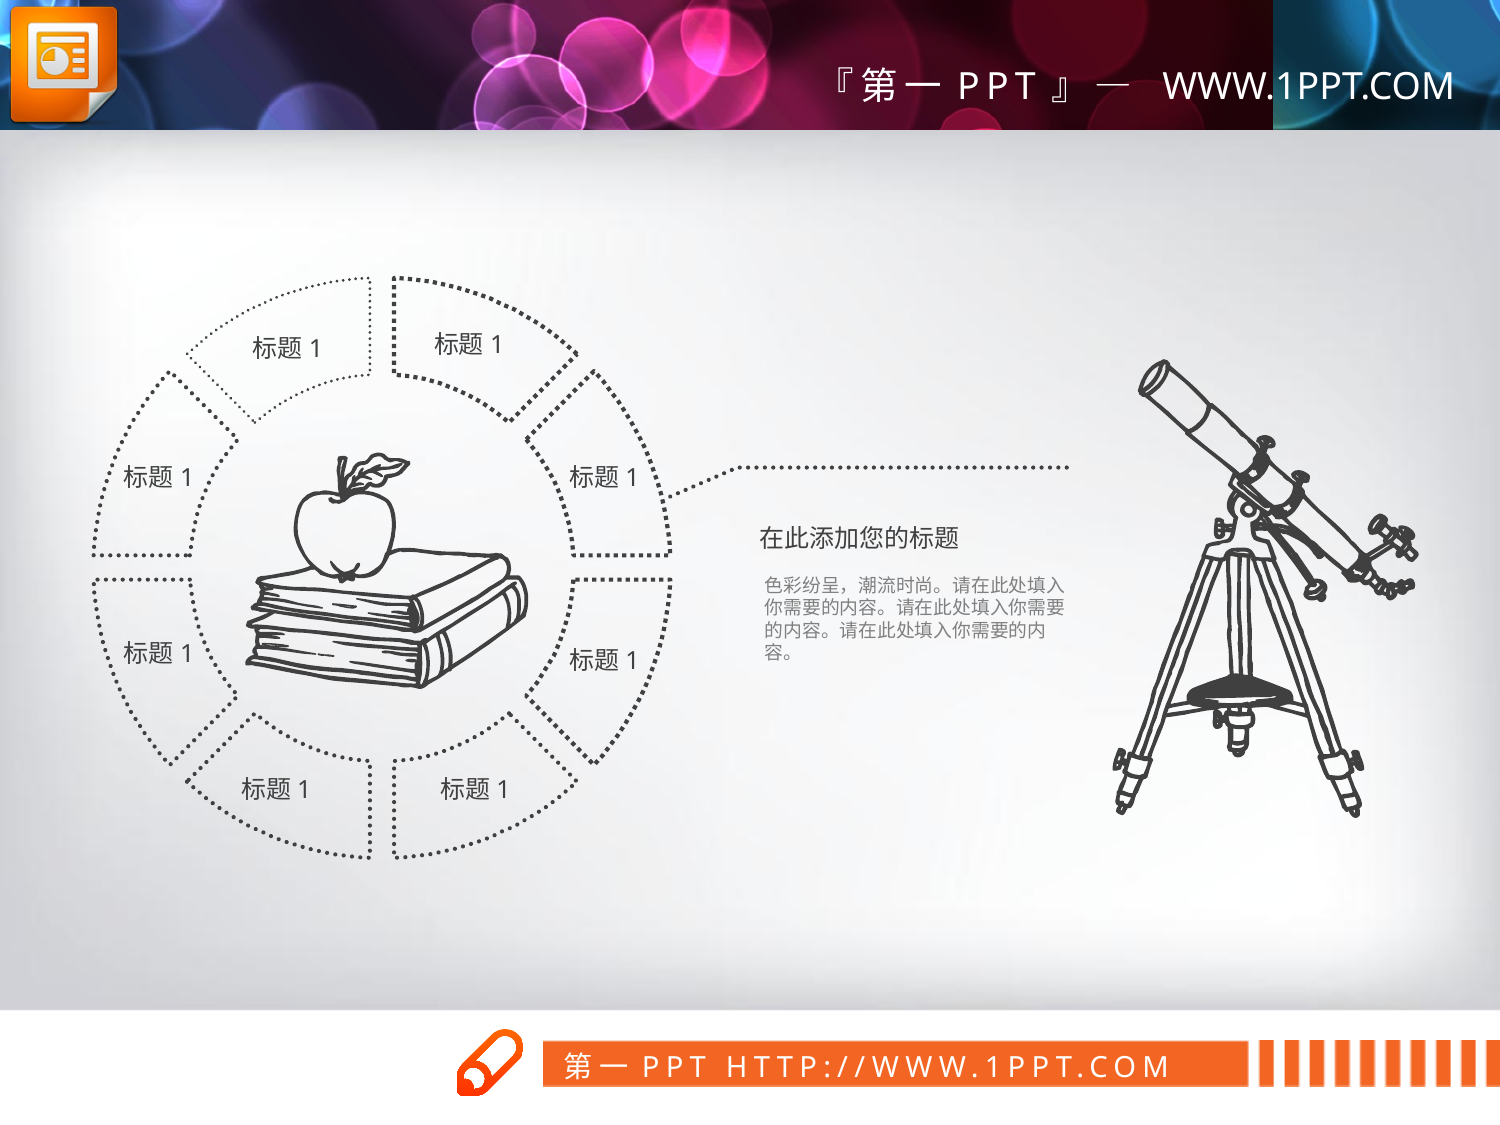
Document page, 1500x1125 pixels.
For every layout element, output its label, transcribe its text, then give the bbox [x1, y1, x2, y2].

text_box 标题1 [238, 324, 338, 370]
text_box [116, 371, 238, 483]
text_box [93, 579, 200, 662]
text_box 标题1 [554, 637, 655, 683]
text_box 标题1 [554, 453, 655, 499]
text_box 标题1 [109, 453, 209, 499]
text_box [561, 579, 671, 662]
text_box [186, 713, 370, 858]
picture [0, 0, 1500, 1012]
text_box [526, 371, 647, 481]
text_box 标题1 [425, 766, 526, 812]
text_box [394, 277, 578, 423]
text_box [670, 467, 1074, 497]
text_box 标题1 [226, 766, 327, 812]
text_box [561, 474, 671, 556]
picture [543, 1040, 1500, 1087]
text_box 标题1 [109, 629, 209, 675]
text_box 色彩纷呈，潮流时尚。请在此处填入你需要的内容。请在此处填入你需要的内容。请在此处填入你需要的内容。 [750, 565, 1090, 716]
text_box [1113, 359, 1418, 818]
text_box 在此添加您的标题 [745, 515, 1125, 560]
text_box [527, 655, 647, 766]
text_box [93, 474, 203, 556]
text_box [186, 277, 370, 423]
text_box [113, 653, 238, 766]
text_box 标题1 [419, 321, 520, 367]
text_box [394, 713, 578, 858]
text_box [245, 453, 528, 689]
